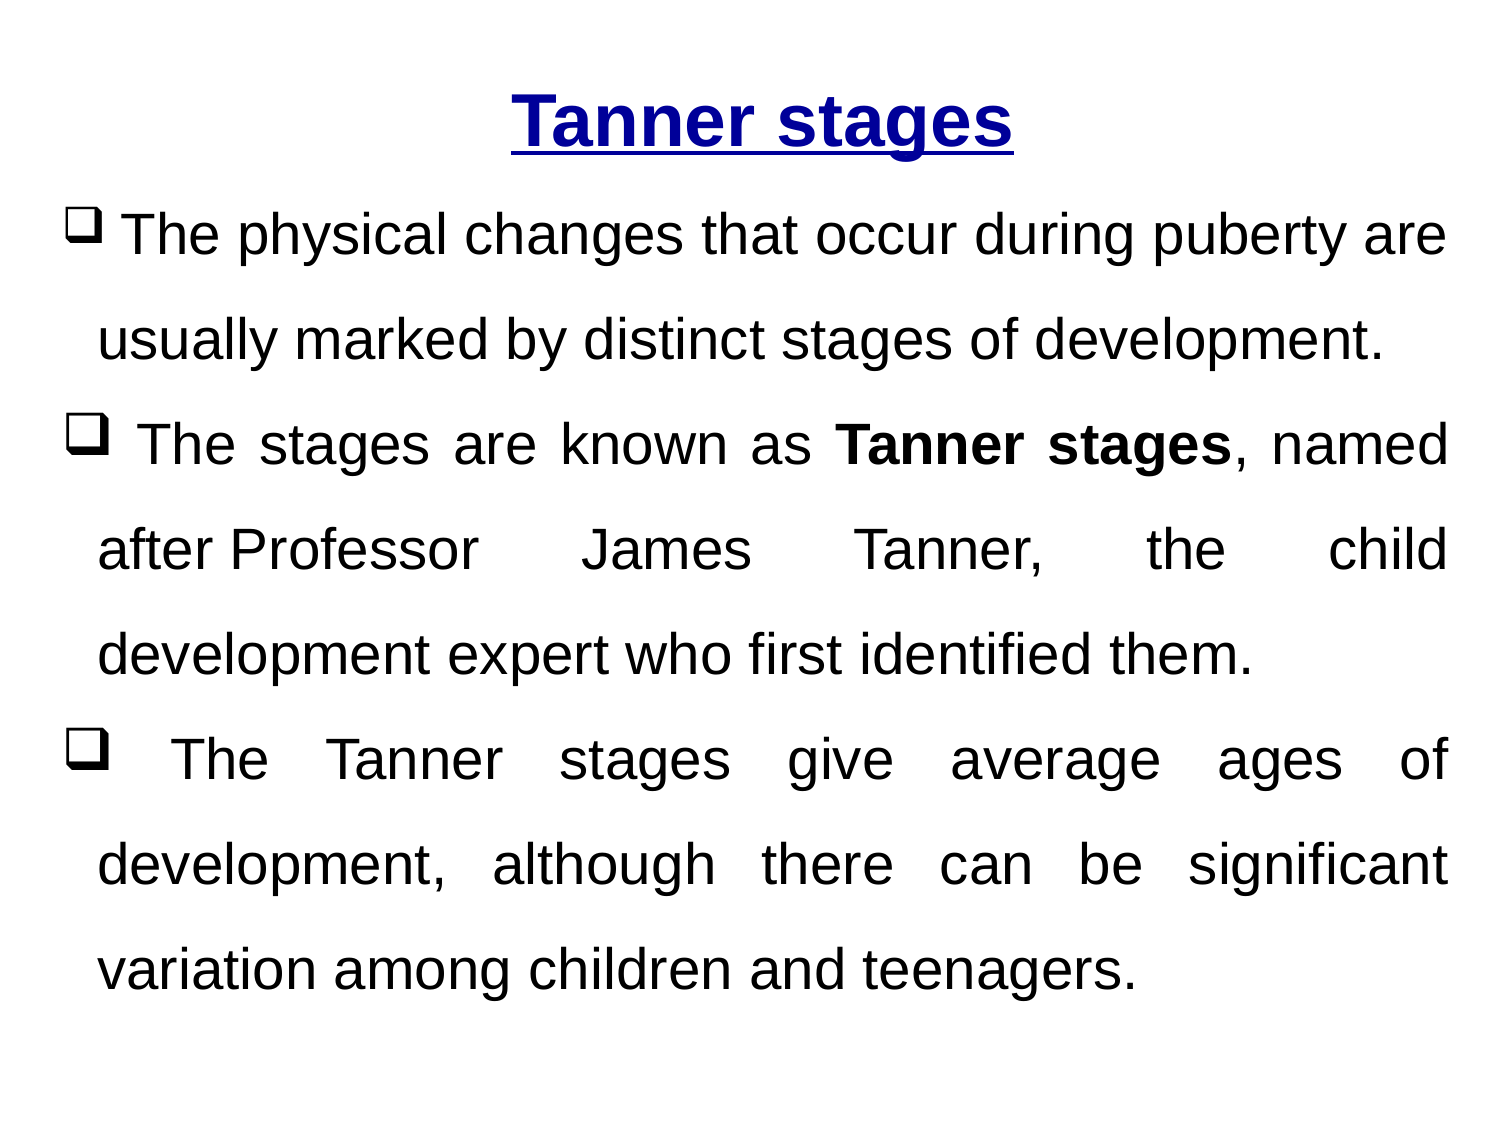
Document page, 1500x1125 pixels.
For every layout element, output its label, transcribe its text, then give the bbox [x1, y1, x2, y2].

text_box Tanner stages The physical changes that occur during puberty are usually marked by distinct stages of development. The stages are known as Tanner stages, named after Professor James Tanner, the child development expert who first identified them. The Tanner stages give average ages of development, although there can be significant variation among children and teenagers. [46, 19, 1465, 1009]
